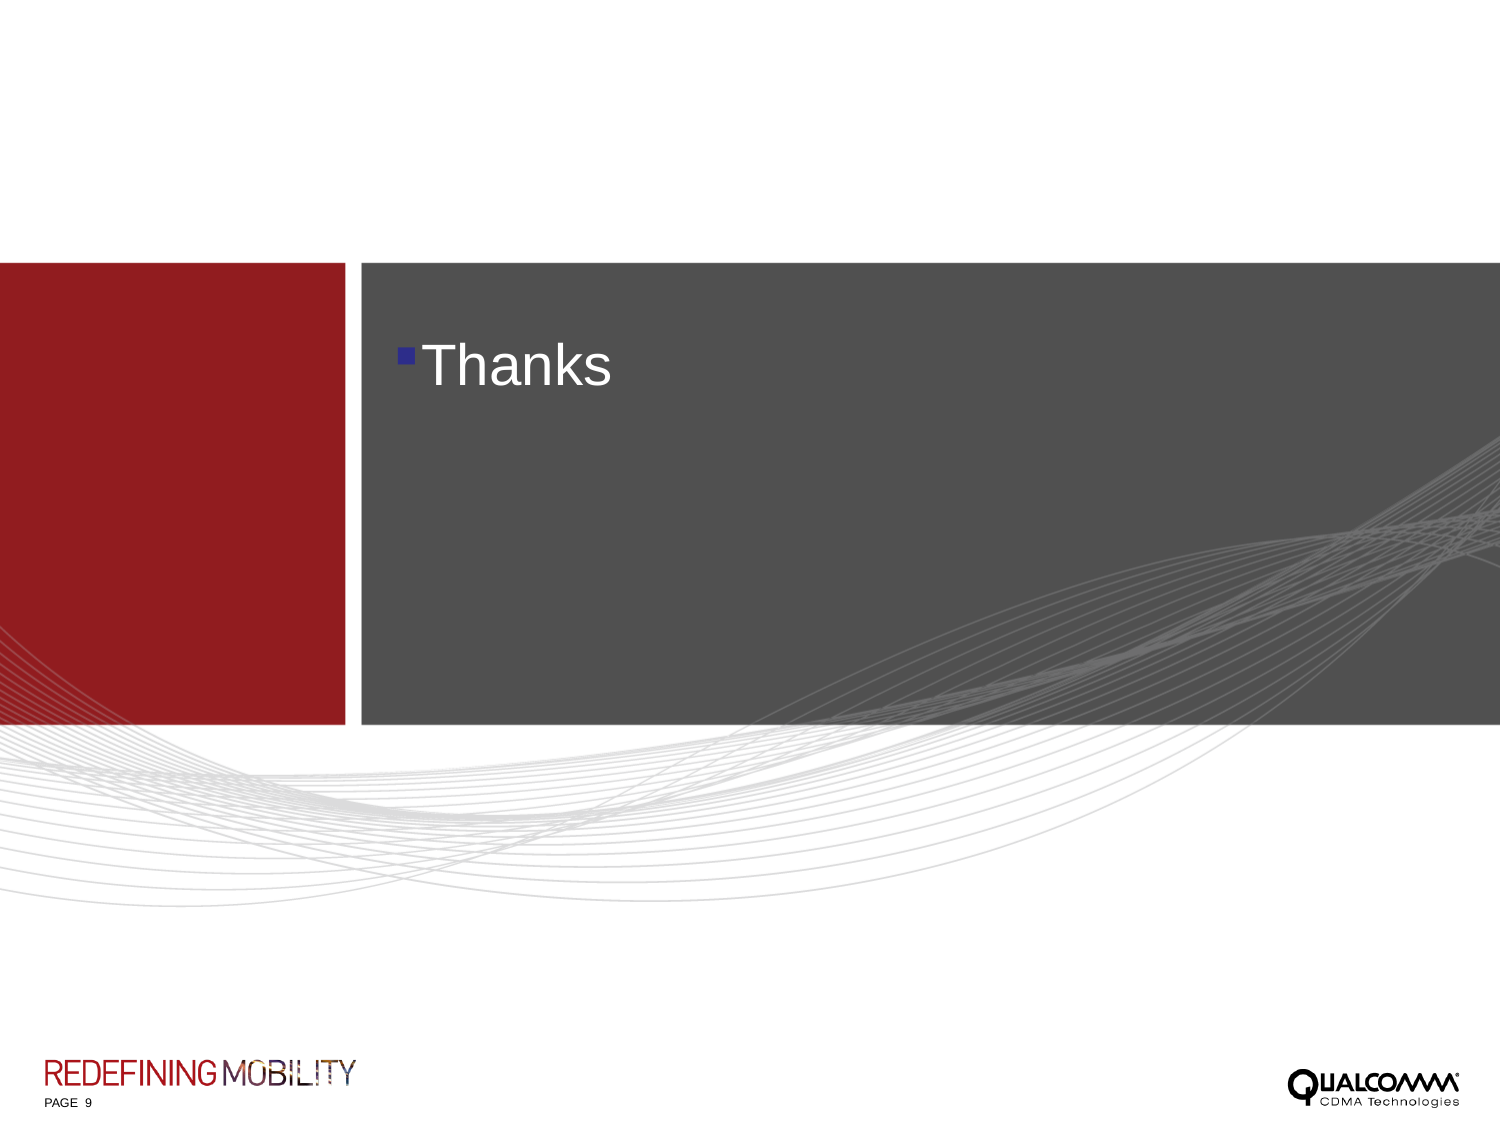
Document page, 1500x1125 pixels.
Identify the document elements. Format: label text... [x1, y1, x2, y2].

picture [0, 187, 1500, 938]
list Thanks [377, 324, 1166, 526]
picture [30, 1048, 366, 1098]
